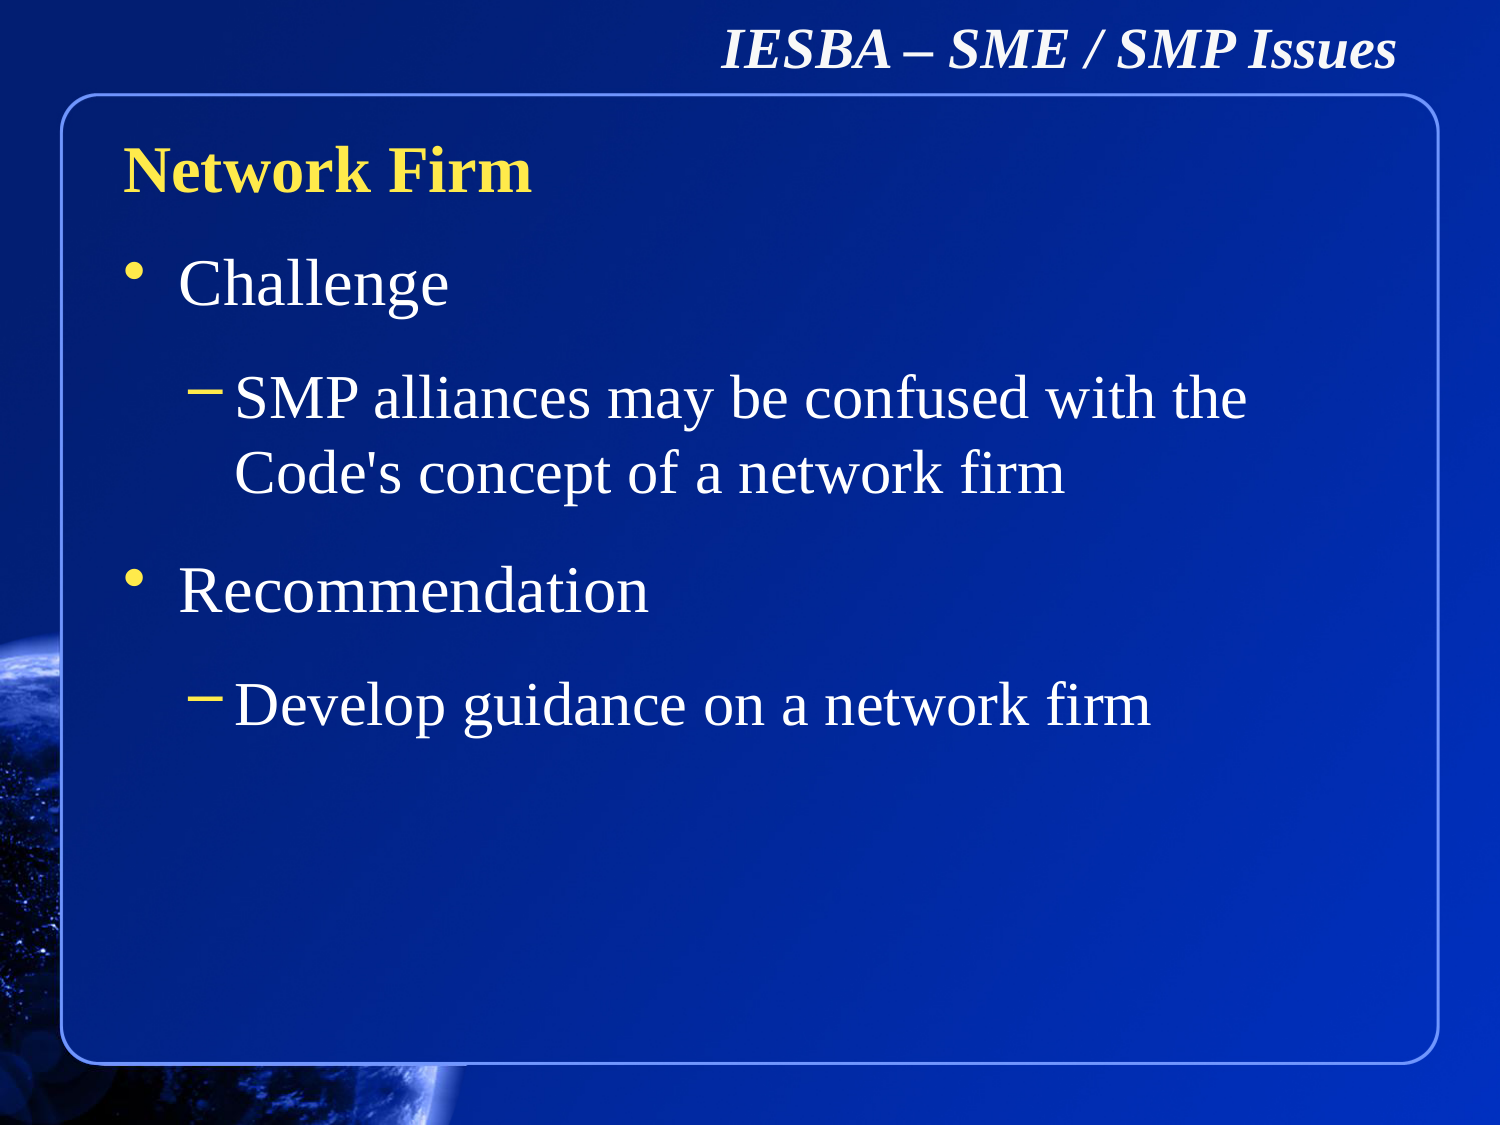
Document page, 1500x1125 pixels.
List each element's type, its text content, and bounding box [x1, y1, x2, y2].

picture [0, 0, 1500, 1125]
list Challenge SMP alliances may be confused with the Code's concept of a network firm Recommendation Develop guidance on a network firm [107, 230, 1411, 1048]
list Network Firm [107, 118, 1411, 215]
title IESBA – SME / SMP Issues [149, 0, 1414, 92]
